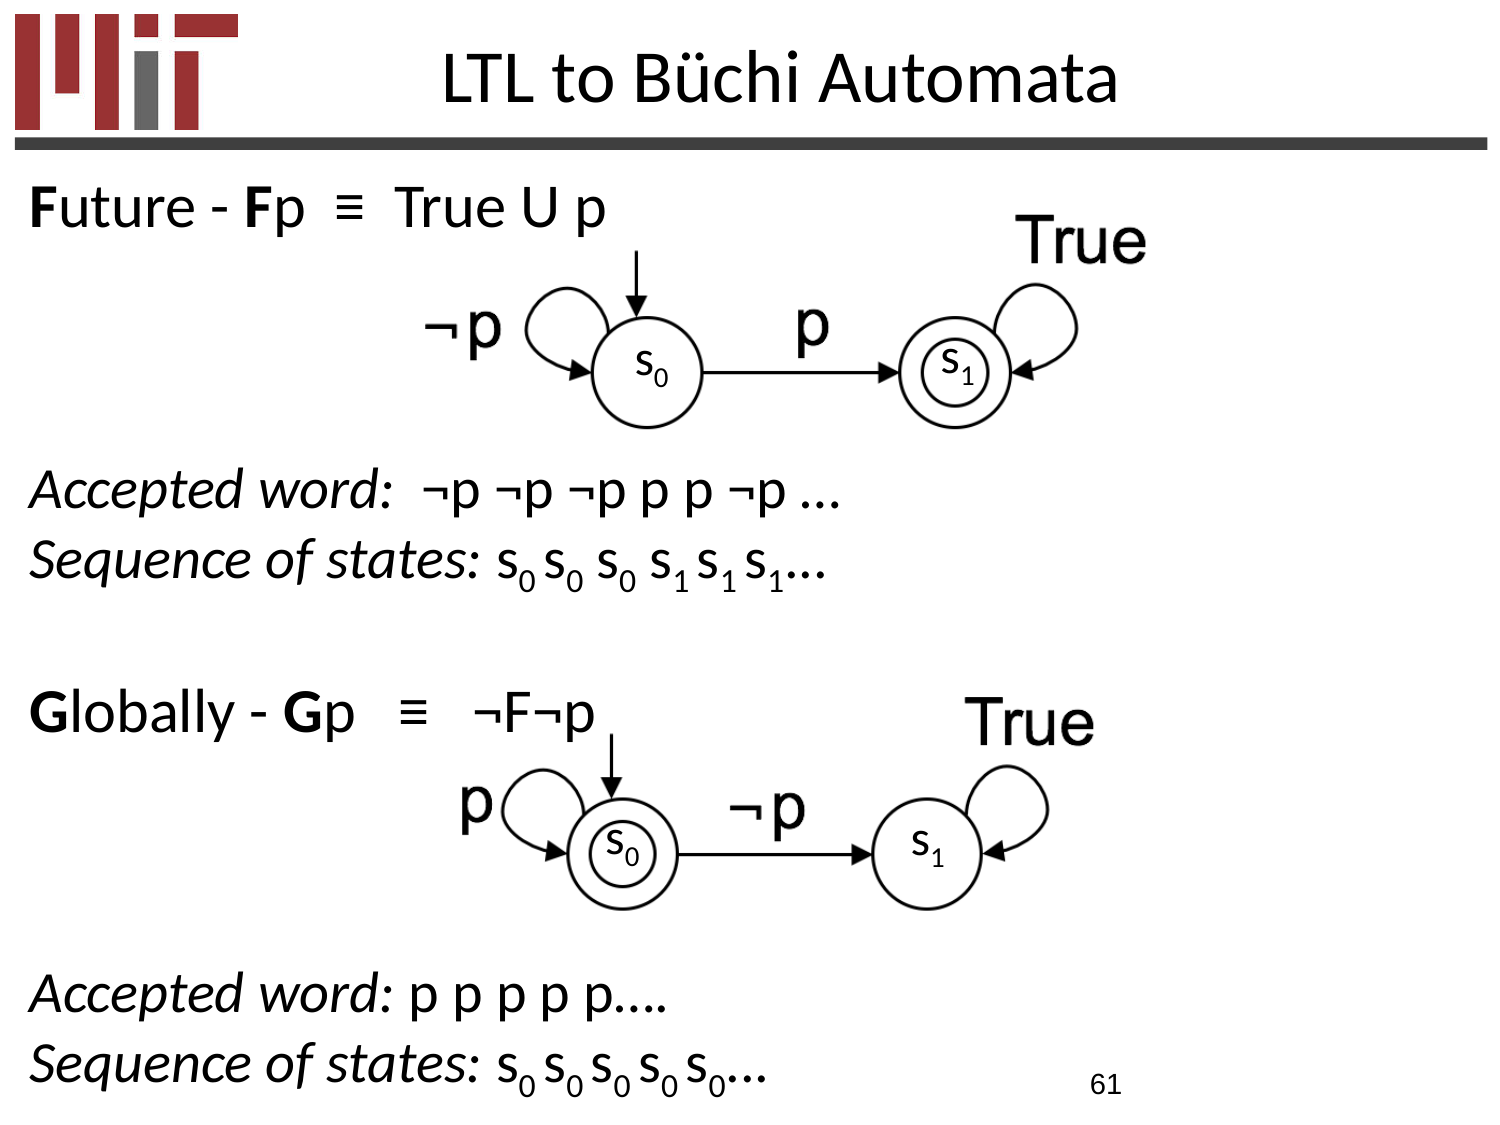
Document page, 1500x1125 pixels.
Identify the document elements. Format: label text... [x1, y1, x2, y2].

picture [440, 680, 1122, 931]
slide_number 61 [1074, 1052, 1425, 1113]
list Future - Fp ≡ True U p Accepted word: ¬p ¬p ¬p p p ¬p … Sequence of states: s0 s0 s0 s1 s1 s1... Globally - Gp ≡ ¬F¬p Accepted word: p p p p p…. Sequence of states: s0 s0 s0 s0 s0... [14, 149, 1484, 1037]
picture [394, 206, 1169, 440]
picture [15, 14, 238, 130]
title LTL to Büchi Automata [237, 15, 1325, 130]
